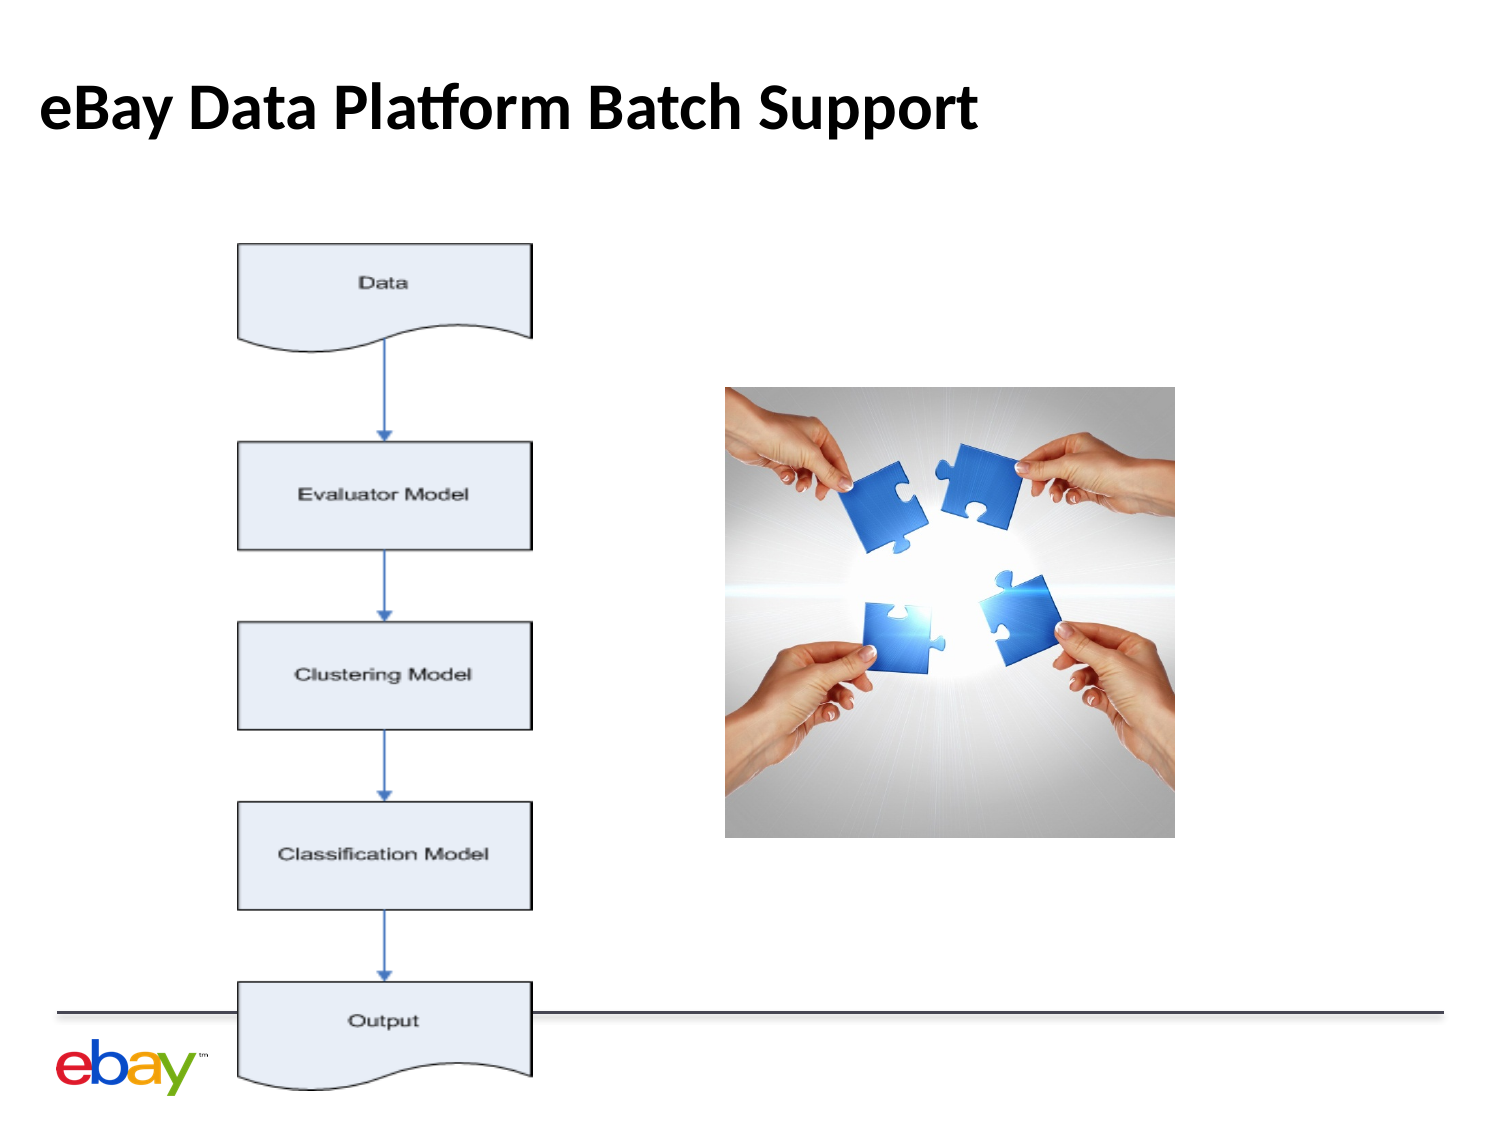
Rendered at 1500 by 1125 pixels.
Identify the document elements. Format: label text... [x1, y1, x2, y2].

picture [237, 243, 533, 1091]
picture [56, 1039, 208, 1096]
title eBay Data Platform Batch Support [24, 37, 1401, 151]
picture [724, 387, 1176, 838]
